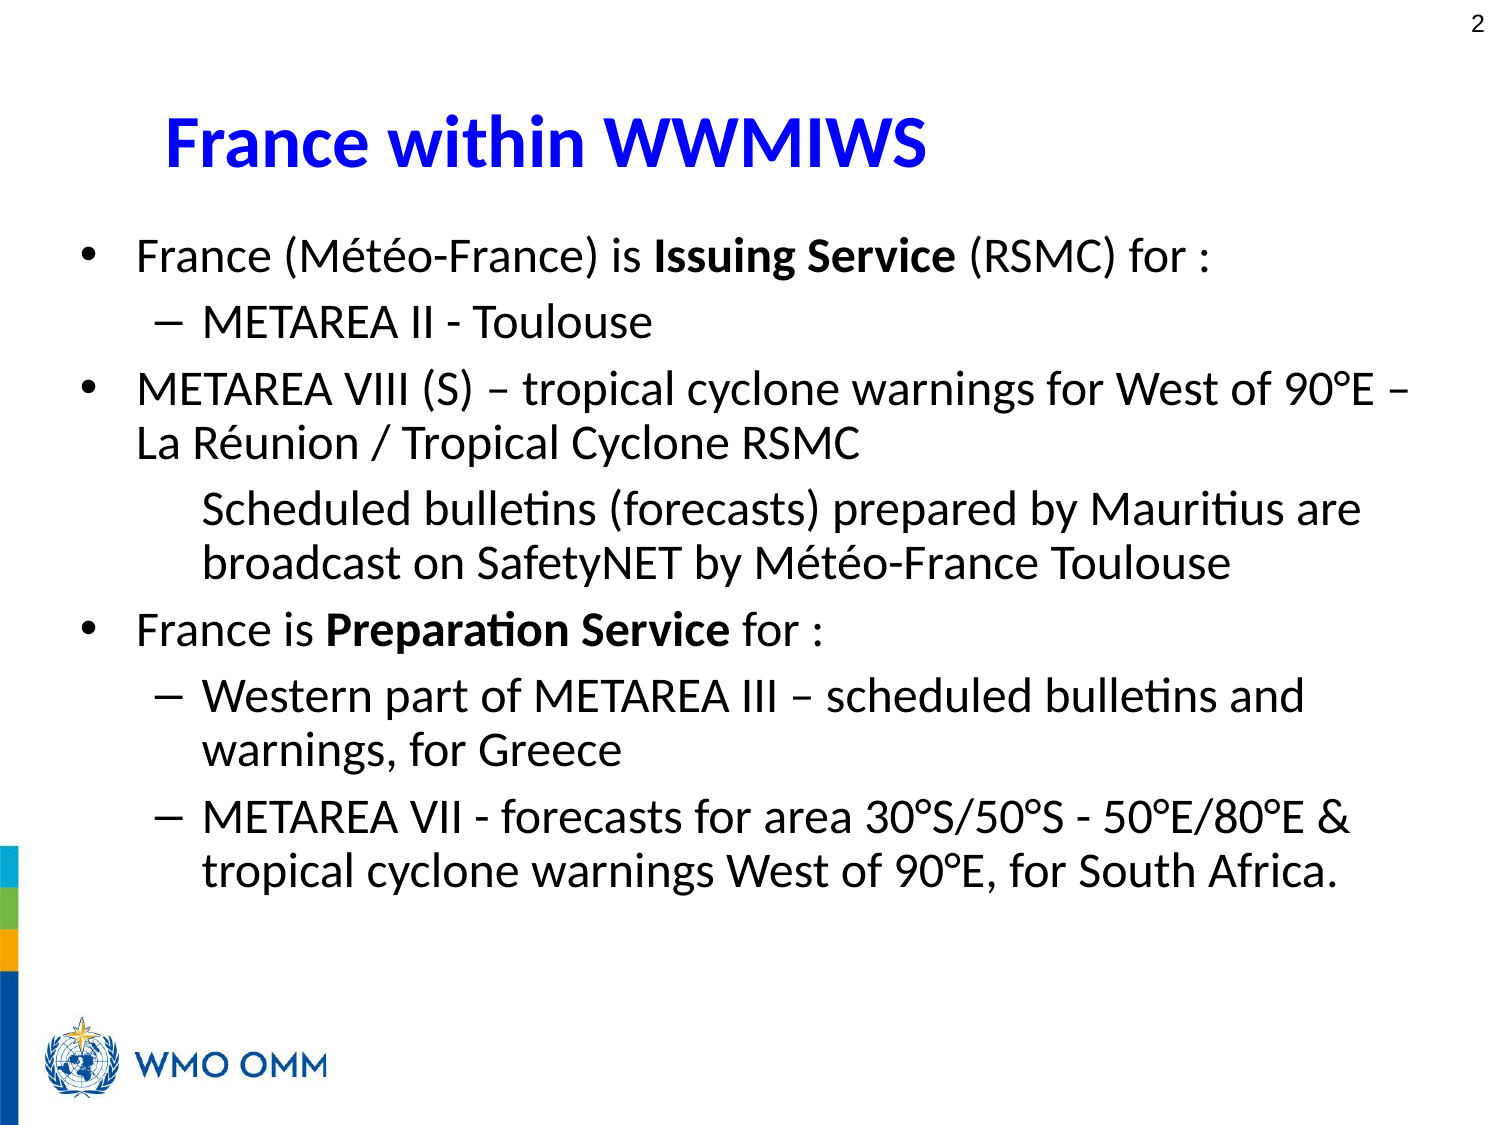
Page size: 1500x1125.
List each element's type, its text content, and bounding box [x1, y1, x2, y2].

text_box [218, 231, 1345, 268]
picture [0, 845, 327, 1125]
list France (Météo-France) is Issuing Service (RSMC) for : METAREA II - Toulouse METAREA VIII (S) – tropical cyclone warnings for West of 90°E – La Réunion / Tropical Cyclone RSMC Scheduled bulletins (forecasts) prepared by Mauritius are broadcast on SafetyNET by Météo-France Toulouse France is Preparation Service for : Western part of METAREA III – scheduled bulletins and warnings, for Greece METAREA VII - forecasts for area 30°S/50°S - 50°E/80°E & tropical cyclone warnings West of 90°E, for South Africa. [64, 221, 1477, 989]
text_box ‹#› [1435, 0, 1500, 43]
title France within WWMIWS [150, 43, 1394, 231]
